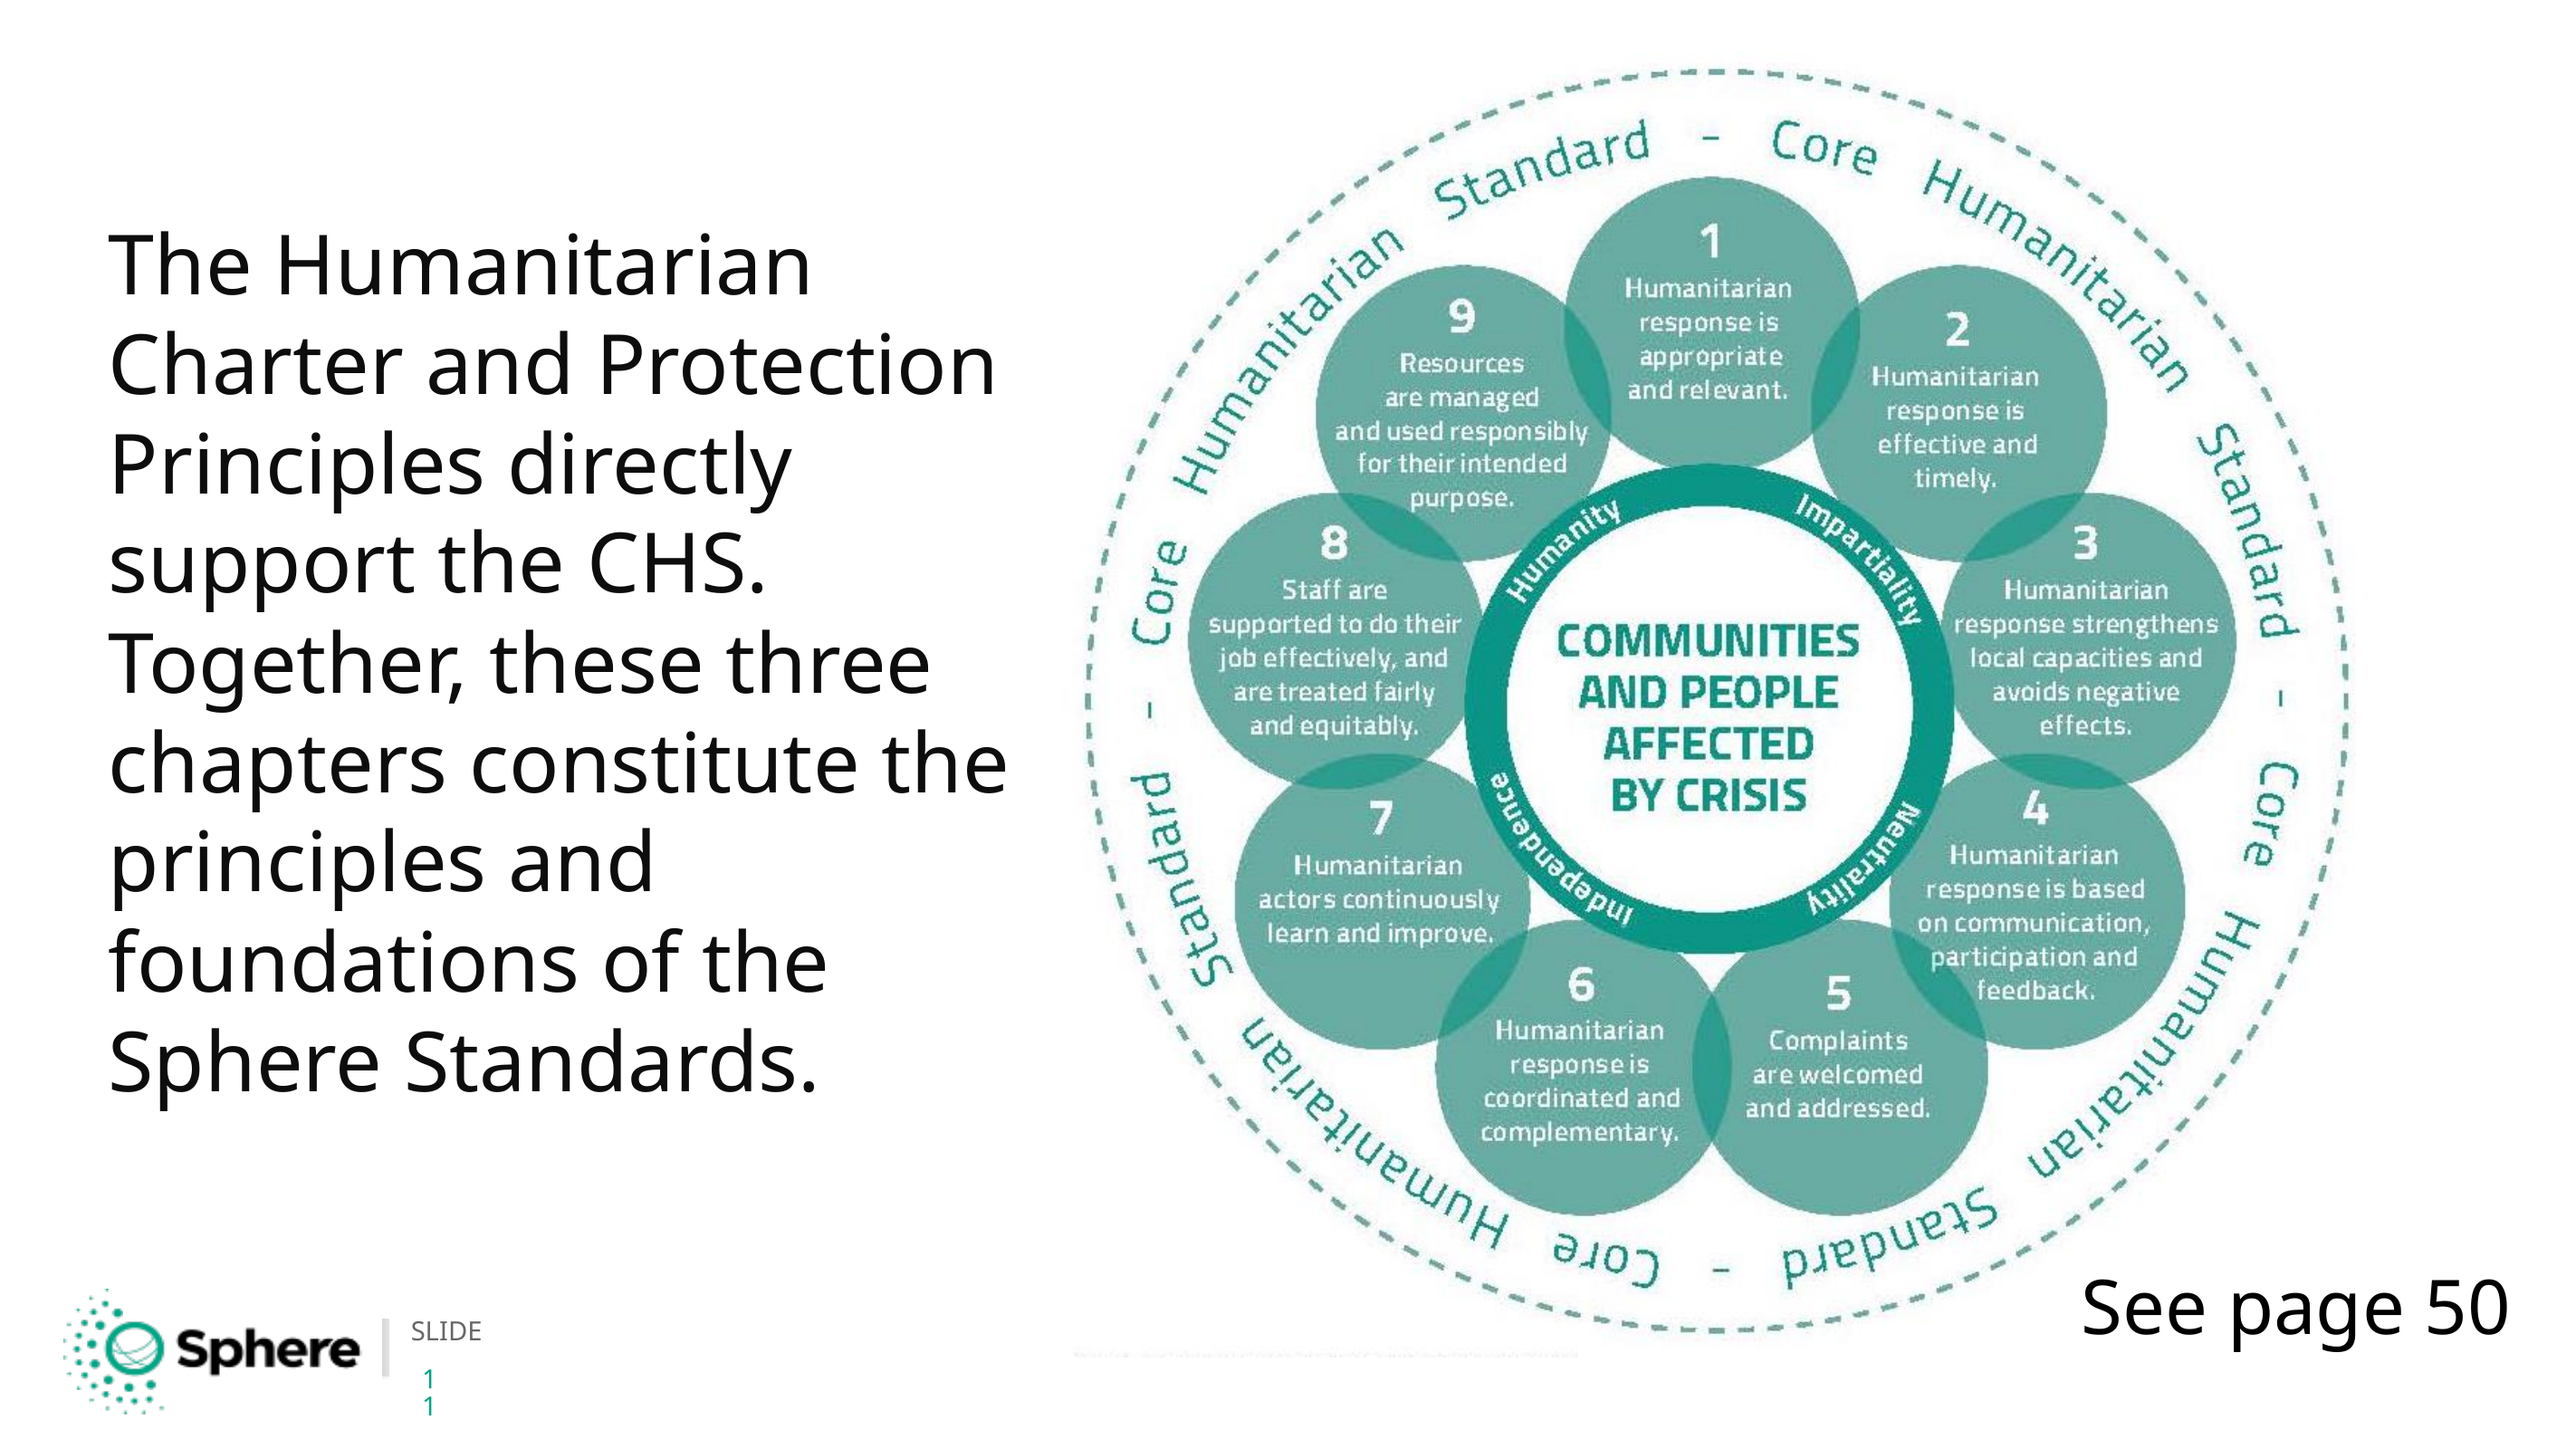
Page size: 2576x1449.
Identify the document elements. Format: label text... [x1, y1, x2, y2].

slide_number 11 [414, 1354, 459, 1404]
picture [1059, 52, 2356, 1358]
text_box See page 50 [2362, 1252, 2524, 1357]
text_box The Humanitarian Charter and Protection Principles directly support the CHS. Together, these three chapters constitute the principles and foundations of the Sphere Standards. [101, 204, 1054, 1116]
picture [63, 1289, 362, 1416]
picture [382, 1319, 393, 1379]
